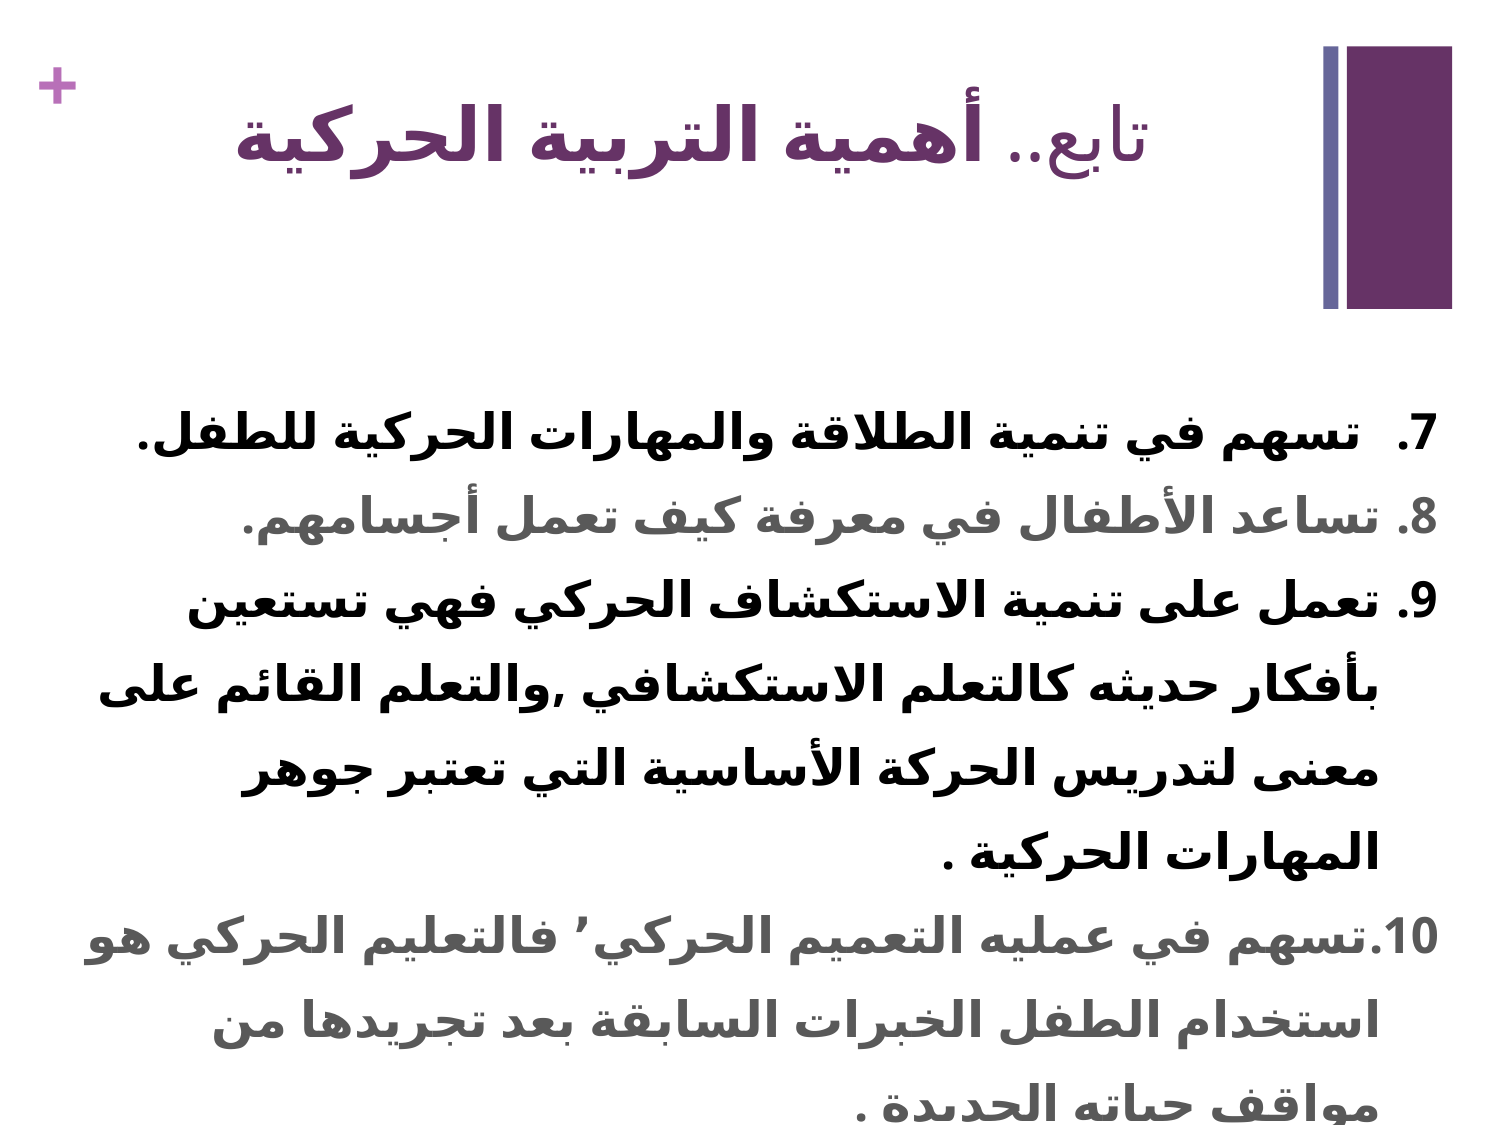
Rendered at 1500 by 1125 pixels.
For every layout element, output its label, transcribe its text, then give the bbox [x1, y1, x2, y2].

text_box تسهم في تنمية الطلاقة والمهارات الحركية للطفل. تساعد الأطفال في معرفة كيف تعمل أجسامهم. تعمل على تنمية الاستكشاف الحركي فهي تستعين بأفكار حديثه كالتعلم الاستكشافي ,والتعلم القائم على معنى لتدريس الحركة الأساسية التي تعتبر جوهر المهارات الحركية . تسهم في عمليه التعميم الحركي٬ فالتعليم الحركي هو استخدام الطفل الخبرات السابقة بعد تجريدها من مواقف حياته الجديدة . مشاركة الأطفال الآخرين في أداء قصص حركية أو تمثيليات او ألعاب جماعية. [20, 367, 1453, 1125]
title تابع.. أهمية التربية الحركية [81, 79, 1322, 263]
